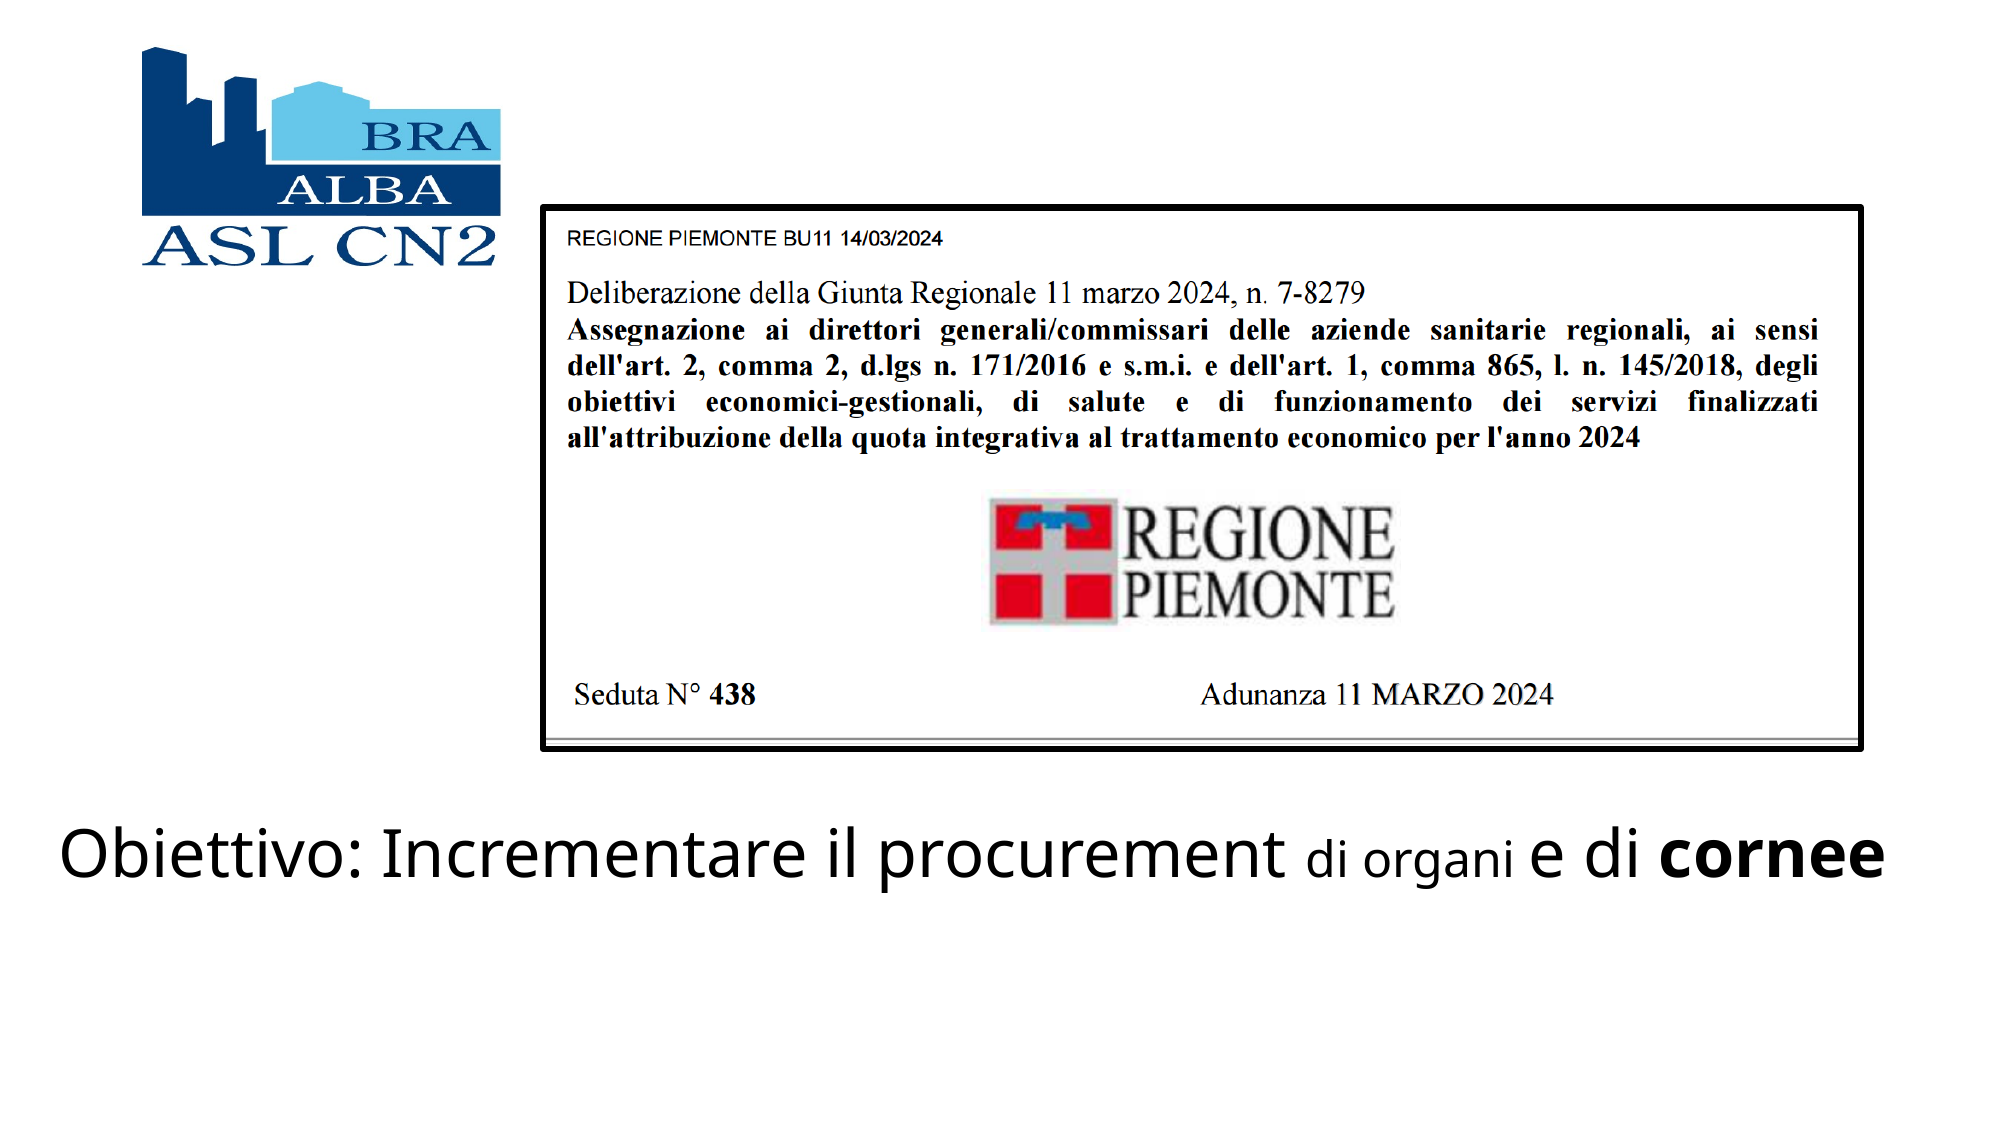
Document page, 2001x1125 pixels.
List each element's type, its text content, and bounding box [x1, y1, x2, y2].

picture [142, 45, 503, 267]
picture [545, 210, 1858, 746]
text_box Obiettivo: Incrementare il procurement di organi e di cornee [30, 803, 1970, 899]
